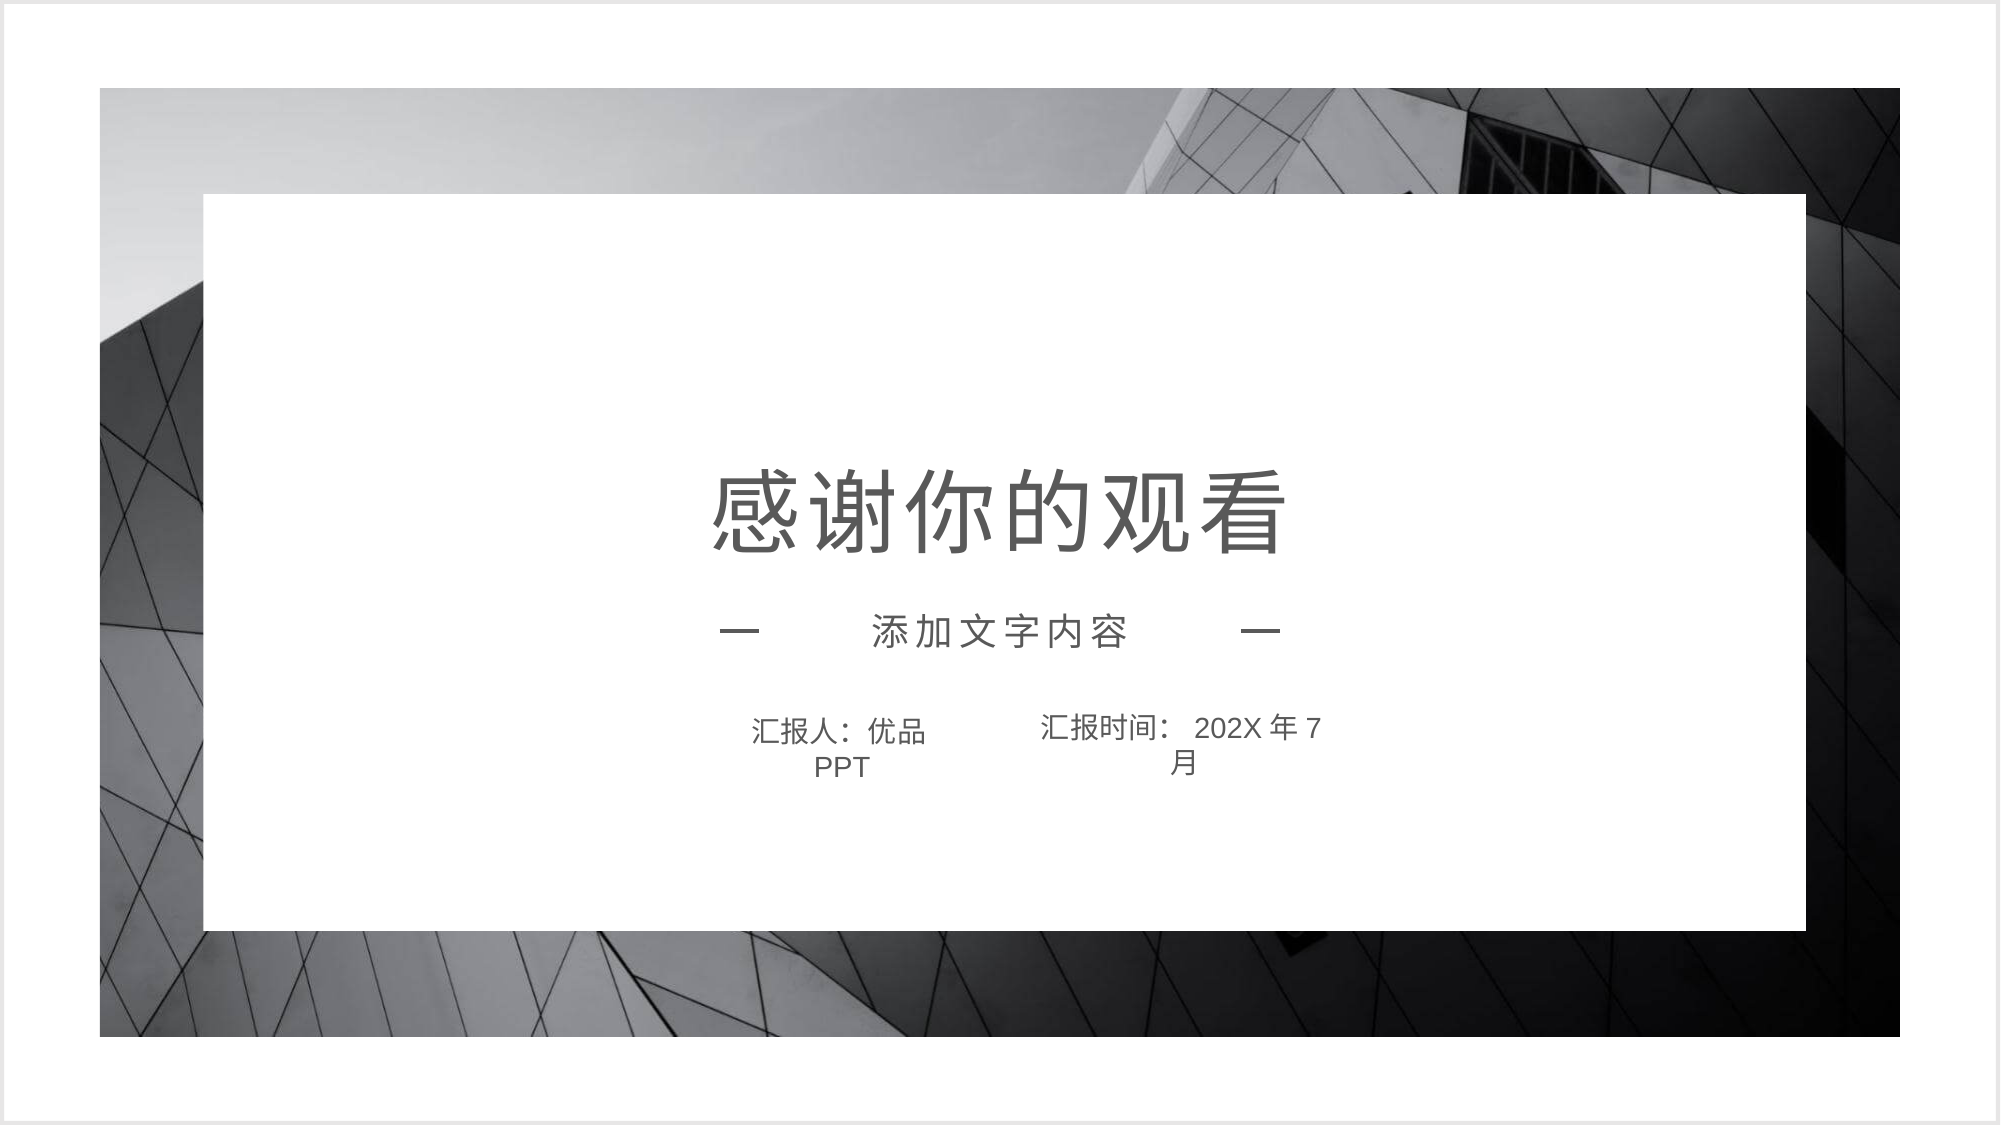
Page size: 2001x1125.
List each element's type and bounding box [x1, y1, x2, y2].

picture [99, 88, 1900, 1037]
text_box [708, 702, 1346, 757]
